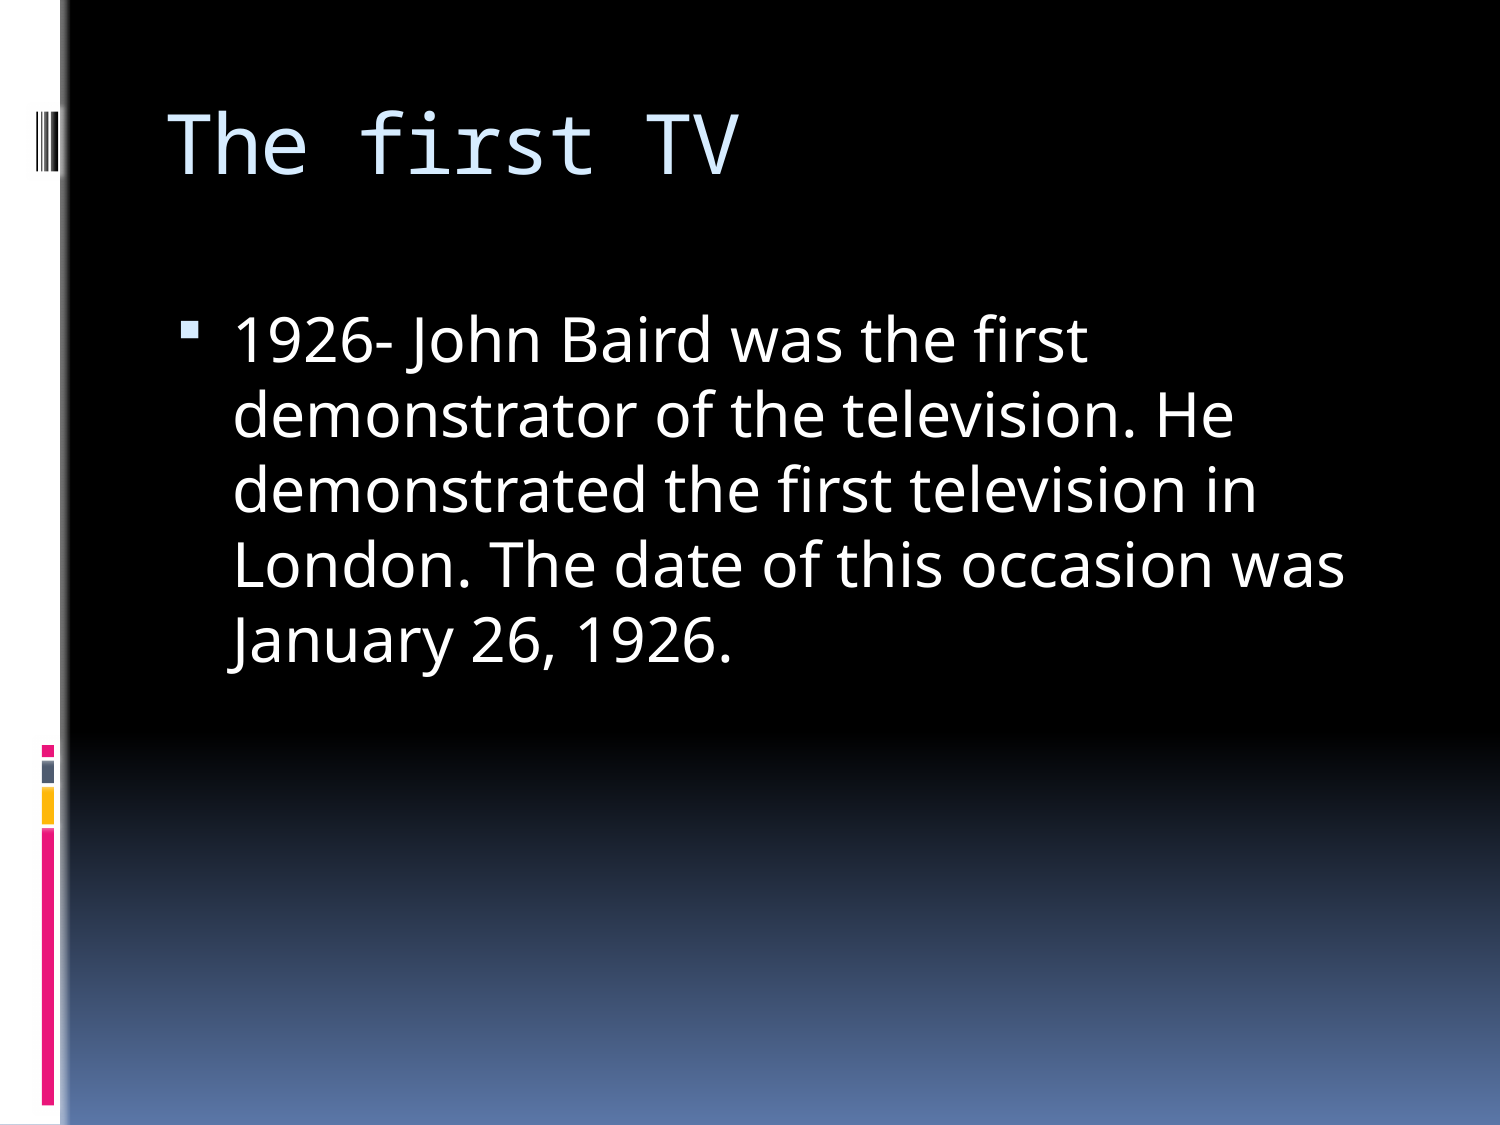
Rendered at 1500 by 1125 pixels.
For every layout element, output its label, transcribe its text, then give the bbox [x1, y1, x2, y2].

title The first TV [150, 83, 1425, 234]
list 1926- John Baird was the first demonstrator of the television. He demonstrated the first television in London. The date of this occasion was January 26, 1926. [150, 292, 1425, 1043]
